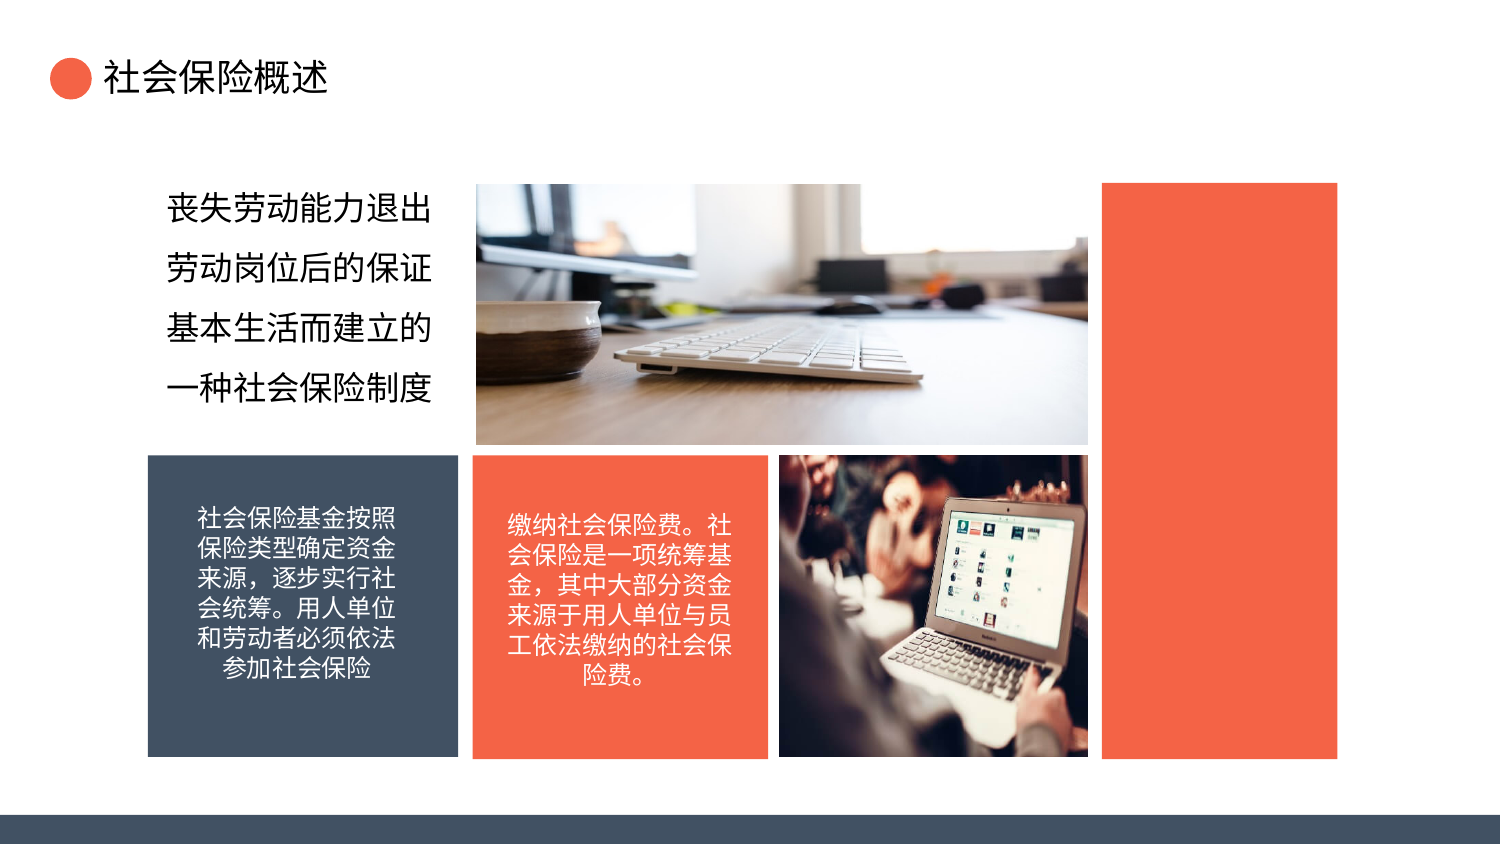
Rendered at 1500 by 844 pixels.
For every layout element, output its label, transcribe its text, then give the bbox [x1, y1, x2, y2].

picture [476, 184, 1088, 445]
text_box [147, 455, 769, 760]
text_box [1101, 182, 1338, 760]
picture [779, 455, 1088, 758]
text_box 丧失劳动能力退出劳动岗位后的保证基本生活而建立的一种社会保险制度 [151, 159, 464, 403]
